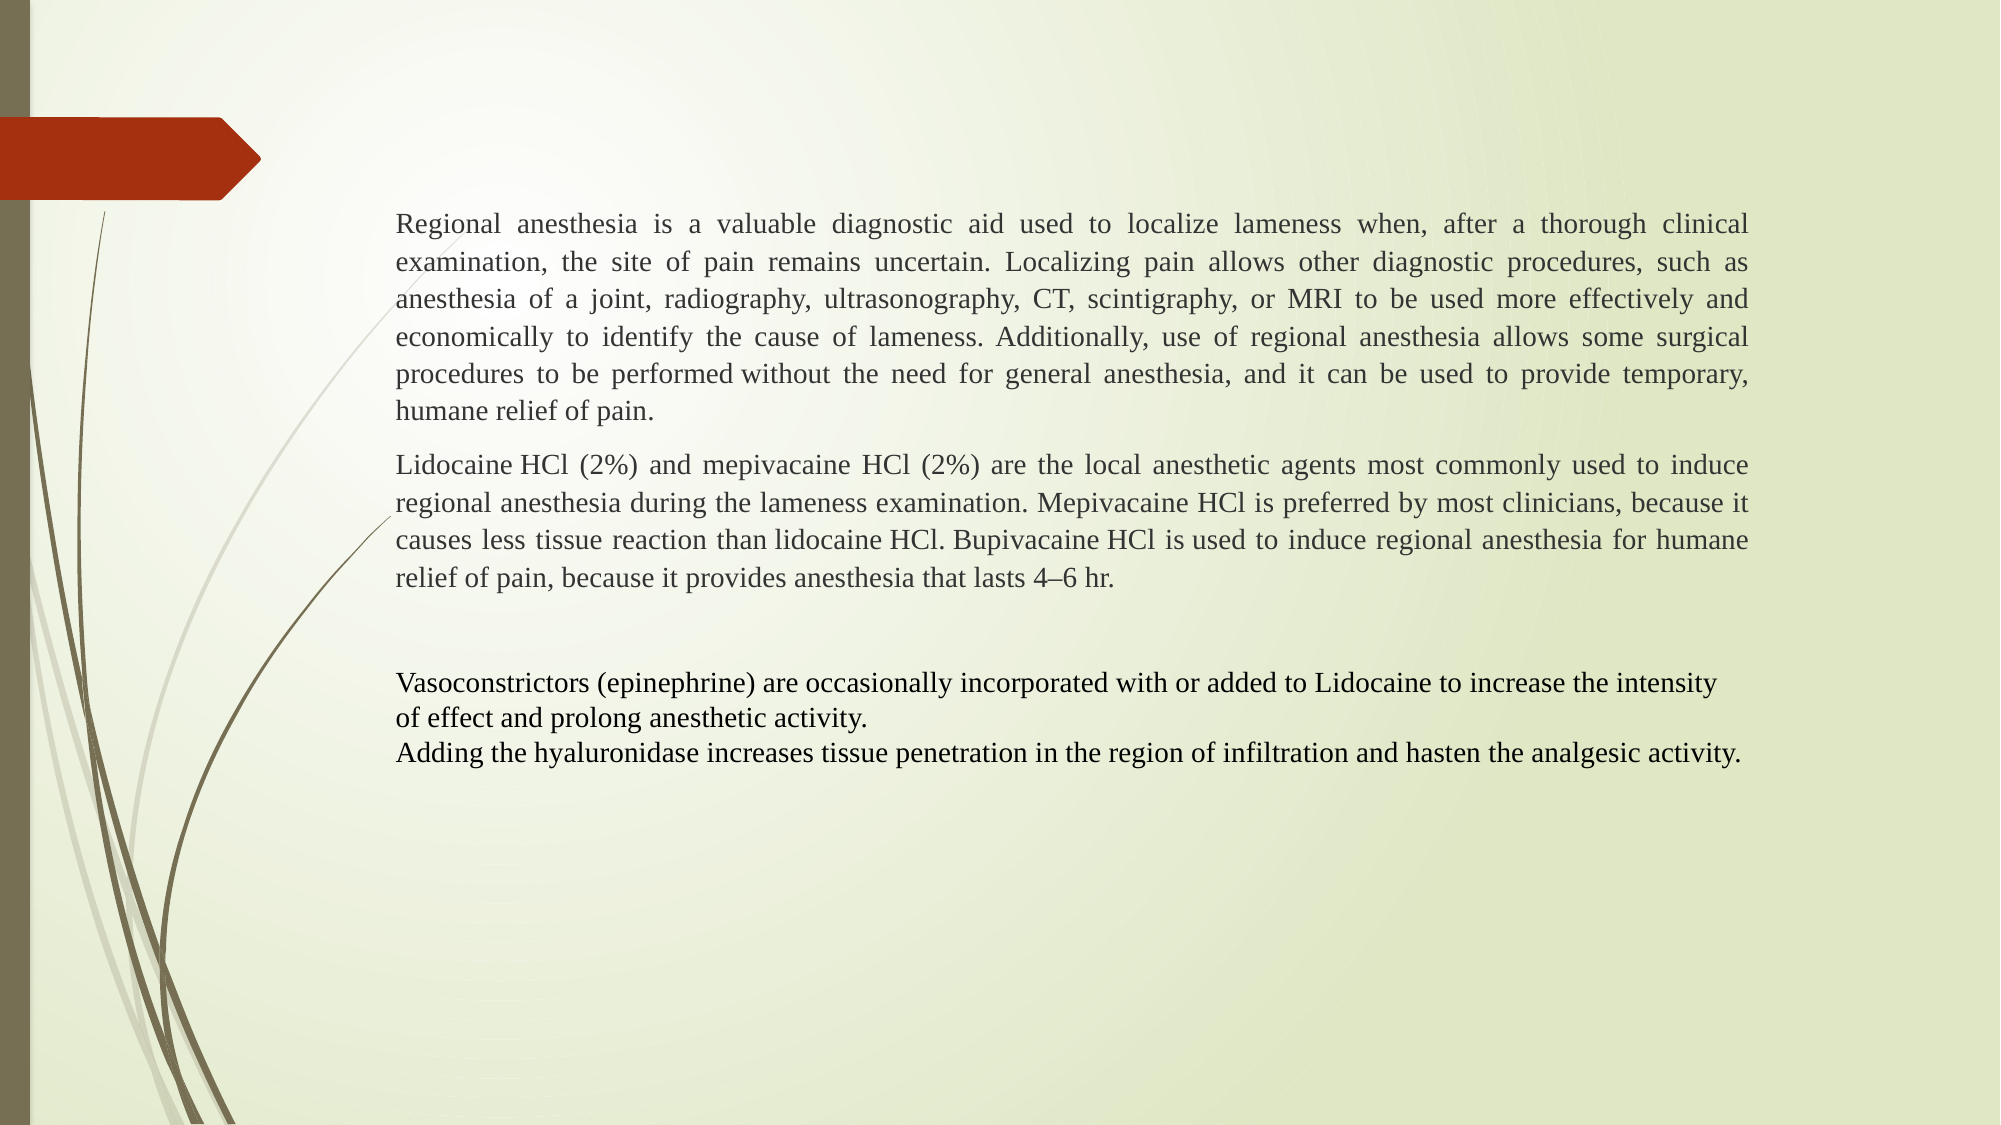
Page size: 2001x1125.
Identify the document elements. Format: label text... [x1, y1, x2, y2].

text_box Regional anesthesia is a valuable diagnostic aid used to localize lameness when, after a thorough clinical examination, the site of pain remains uncertain. Localizing pain allows other diagnostic procedures, such as anesthesia of a joint, radiography, ultrasonography, CT, scintigraphy, or MRI to be used more effectively and economically to identify the cause of lameness. Additionally, use of regional anesthesia allows some surgical procedures to be performed without the need for general anesthesia, and it can be used to provide temporary, humane relief of pain. Lidocaine HCl (2%) and mepivacaine HCl (2%) are the local anesthetic agents most commonly used to induce regional anesthesia during the lameness examination. Mepivacaine HCl is preferred by most clinicians, because it causes less tissue reaction than lidocaine HCl. Bupivacaine HCl is used to induce regional anesthesia for humane relief of pain, because it provides anesthesia that lasts 4–6 hr. Vasoconstrictors (epinephrine) are occasionally incorporated with or added to Lidocaine to increase the intensity of effect and prolong anesthetic activity. Adding the hyaluronidase increases tissue penetration in the region of infiltration and hasten the analgesic activity. [380, 194, 1766, 814]
text_box [288, 89, 1485, 166]
